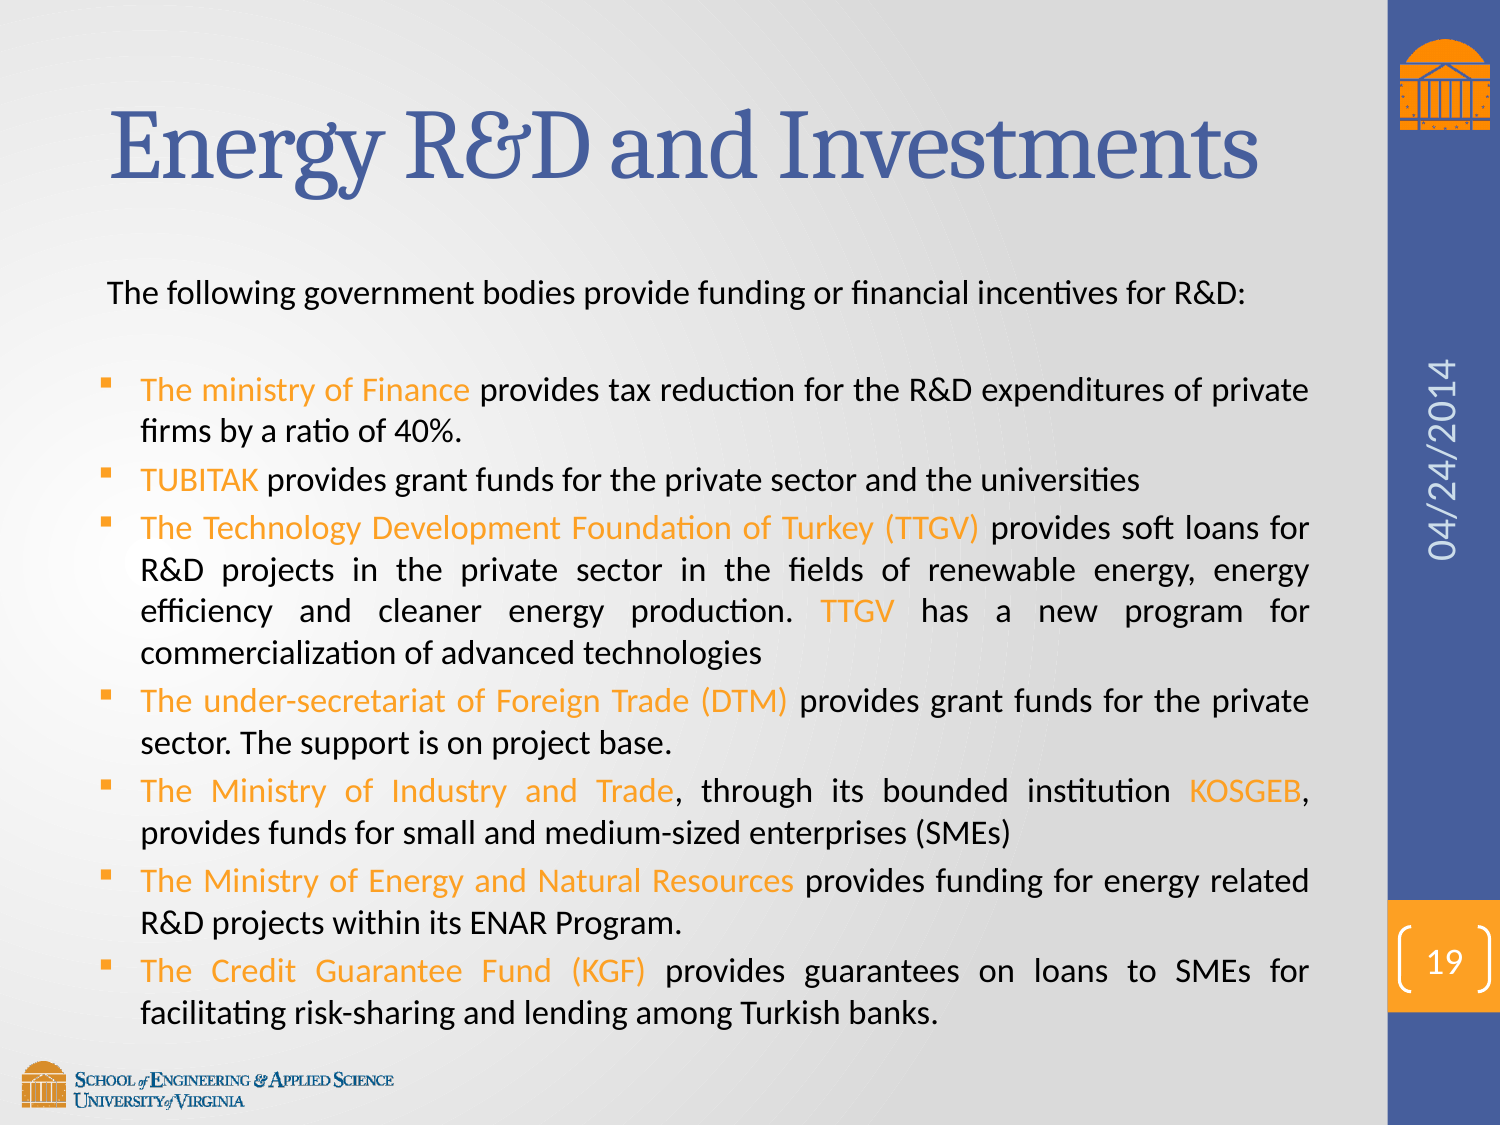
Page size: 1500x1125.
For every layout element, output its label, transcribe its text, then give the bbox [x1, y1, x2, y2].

list The following government bodies provide funding or financial incentives for R&D: The ministry of Finance provides tax reduction for the R&D expenditures of private firms by a ratio of 40%. TUBITAK provides grant funds for the private sector and the universities The Technology Development Foundation of Turkey (TTGV) provides soft loans for R&D projects in the private sector in the fields of renewable energy, energy efficiency and cleaner energy production. TTGV has a new program for commercialization of advanced technologies The under-secretariat of Foreign Trade (DTM) provides grant funds for the private sector. The support is on project base. The Ministry of Industry and Trade, through its bounded institution KOSGEB, provides funds for small and medium-sized enterprises (SMEs) The Ministry of Energy and Natural Resources provides funding for energy related R&D projects within its ENAR Program. The Credit Guarantee Fund (KGF) provides guarantees on loans to SMEs for facilitating risk-sharing and lending among Turkish banks. [75, 262, 1325, 1050]
title Energy R&D and Investments [75, 45, 1325, 233]
picture [1400, 39, 1490, 130]
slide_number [1408, 317, 1469, 577]
picture [21, 1061, 394, 1110]
slide_number 19 [1397, 925, 1492, 994]
